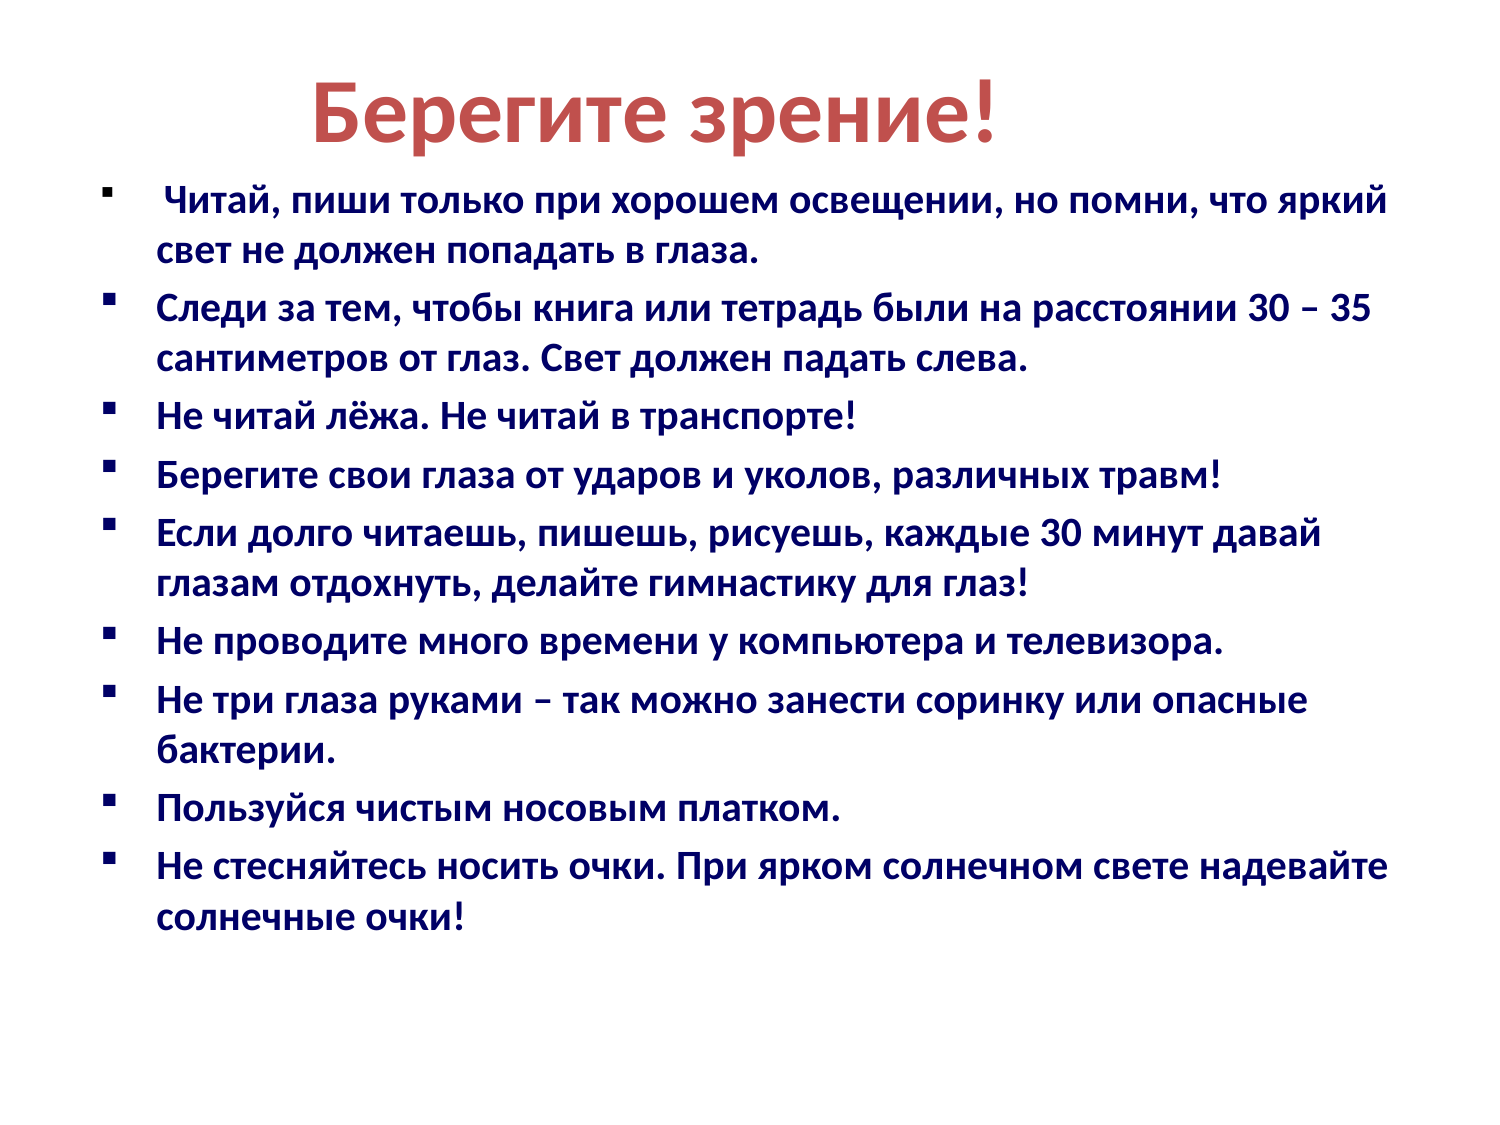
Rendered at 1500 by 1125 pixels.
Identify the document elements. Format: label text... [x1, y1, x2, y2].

list Читай, пиши только при хорошем освещении, но помни, что яркий свет не должен попадать в глаза. Следи за тем, чтобы книга или тетрадь были на расстоянии 30 – 35 сантиметров от глаз. Свет должен падать слева. Не читай лёжа. Не читай в транспорте! Берегите свои глаза от ударов и уколов, различных травм! Если долго читаешь, пишешь, рисуешь, каждые 30 минут давай глазам отдохнуть, делайте гимнастику для глаз! Не проводите много времени у компьютера и телевизора. Не три глаза руками – так можно занести соринку или опасные бактерии. Пользуйся чистым носовым платком. Не стесняйтесь носить очки. При ярком солнечном свете надевайте солнечные очки! [84, 164, 1430, 1079]
title Берегите зрение! [187, 35, 1125, 164]
